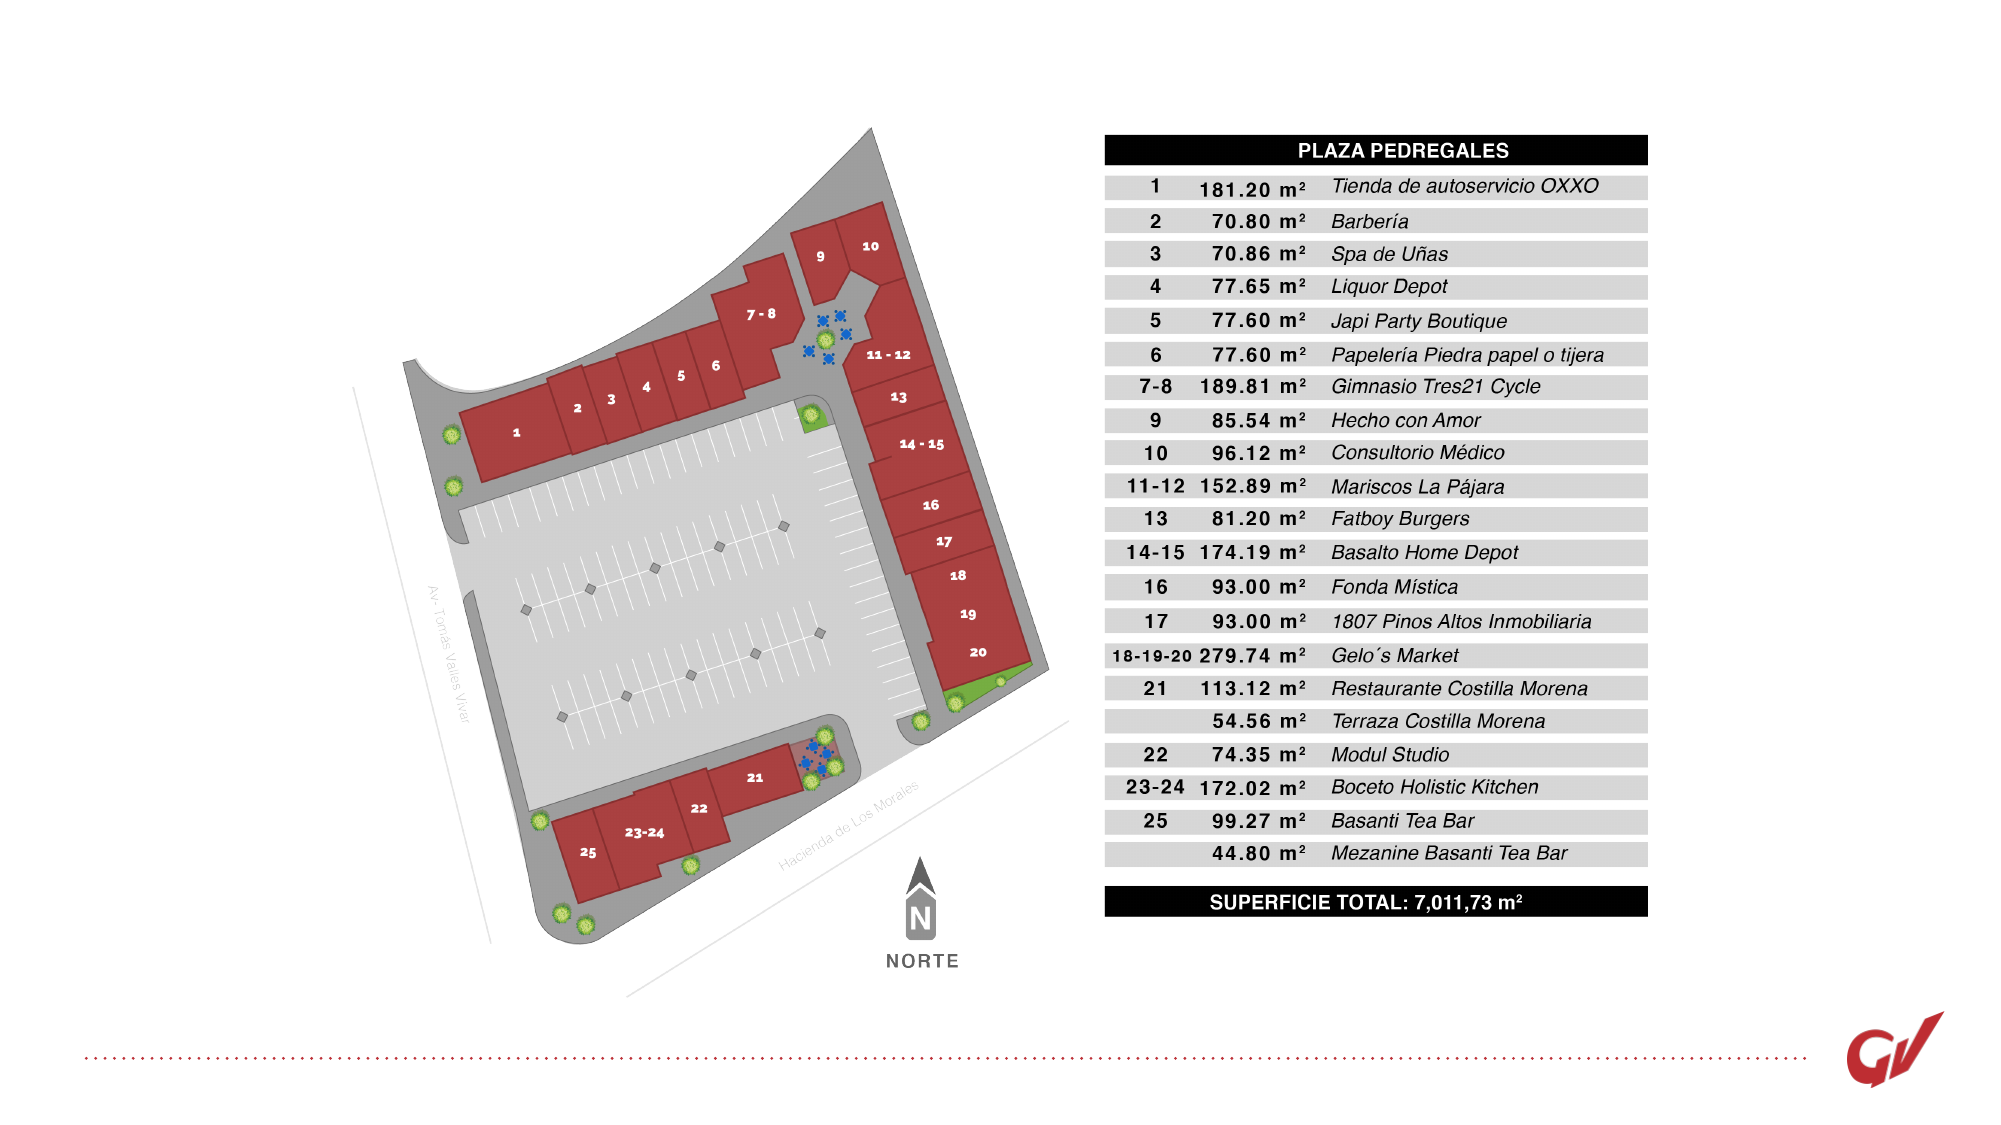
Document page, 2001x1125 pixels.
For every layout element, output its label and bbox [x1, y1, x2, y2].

picture [1847, 1011, 1945, 1089]
picture [352, 127, 1648, 998]
